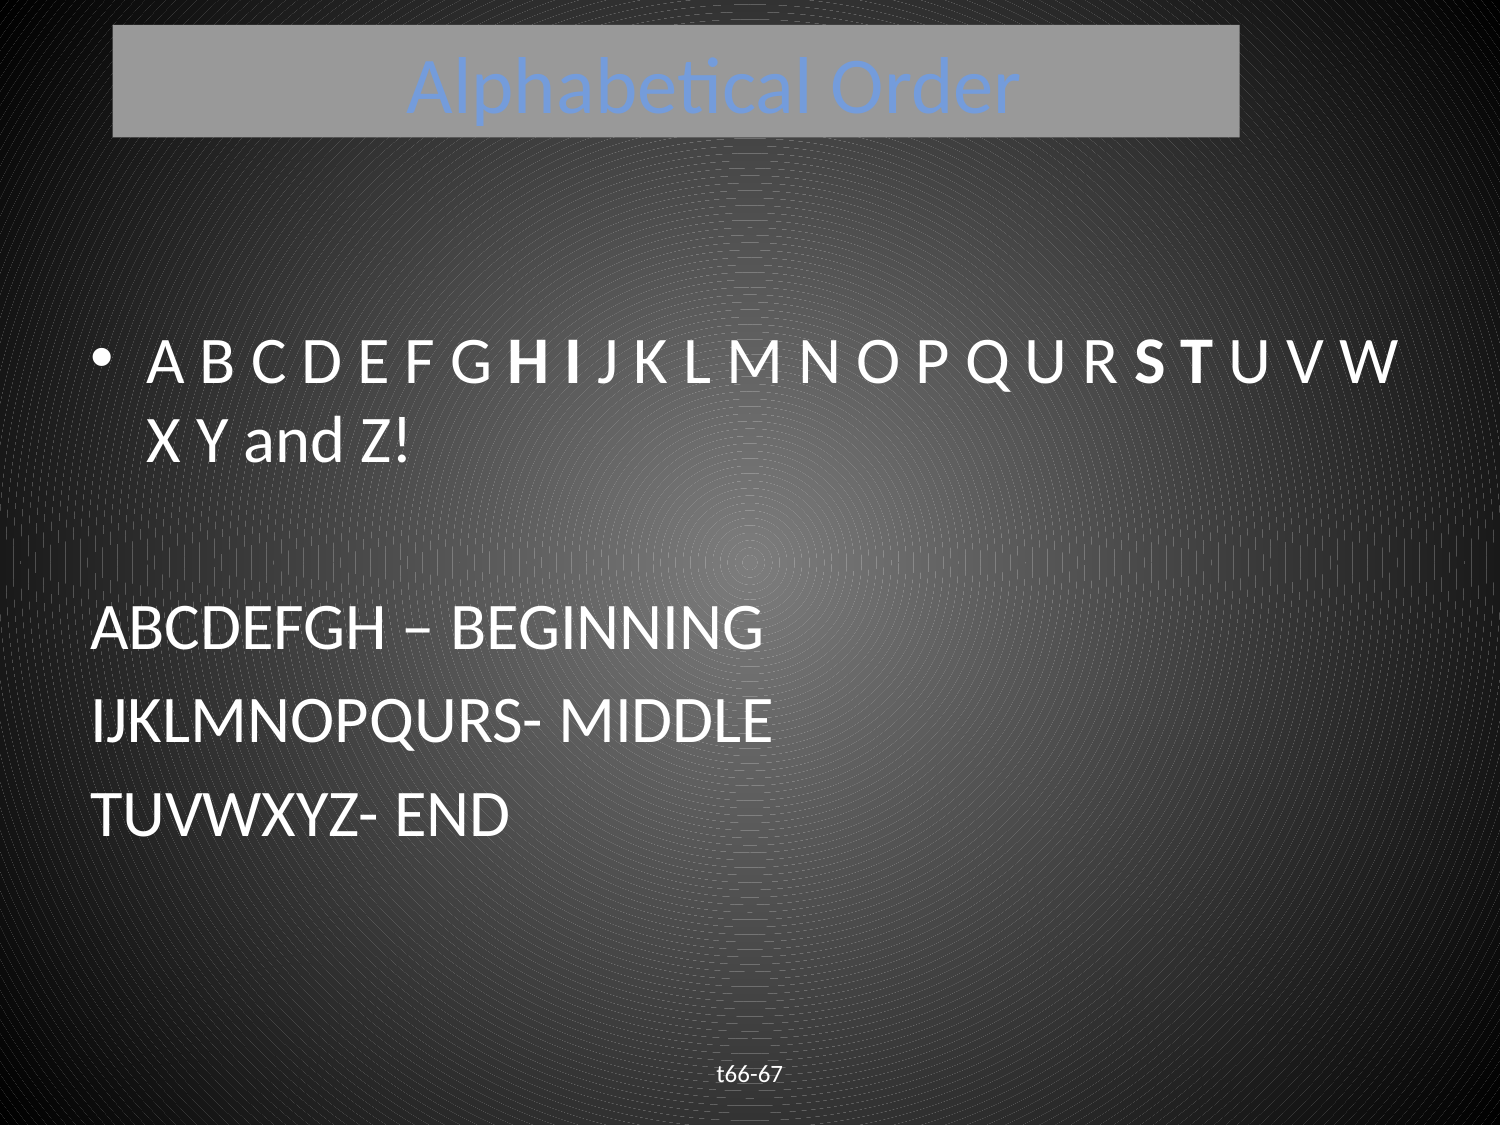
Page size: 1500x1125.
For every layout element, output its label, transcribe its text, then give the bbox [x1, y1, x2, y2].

title Alphabetical Order [112, 24, 1240, 138]
footer t66-67 [512, 1042, 988, 1103]
list A B C D E F G H I J K L M N O P Q U R S T U V W X Y and Z! ABCDEFGH – BEGINNING IJKLMNOPQURS- MIDDLE TUVWXYZ- END [75, 308, 1425, 1059]
